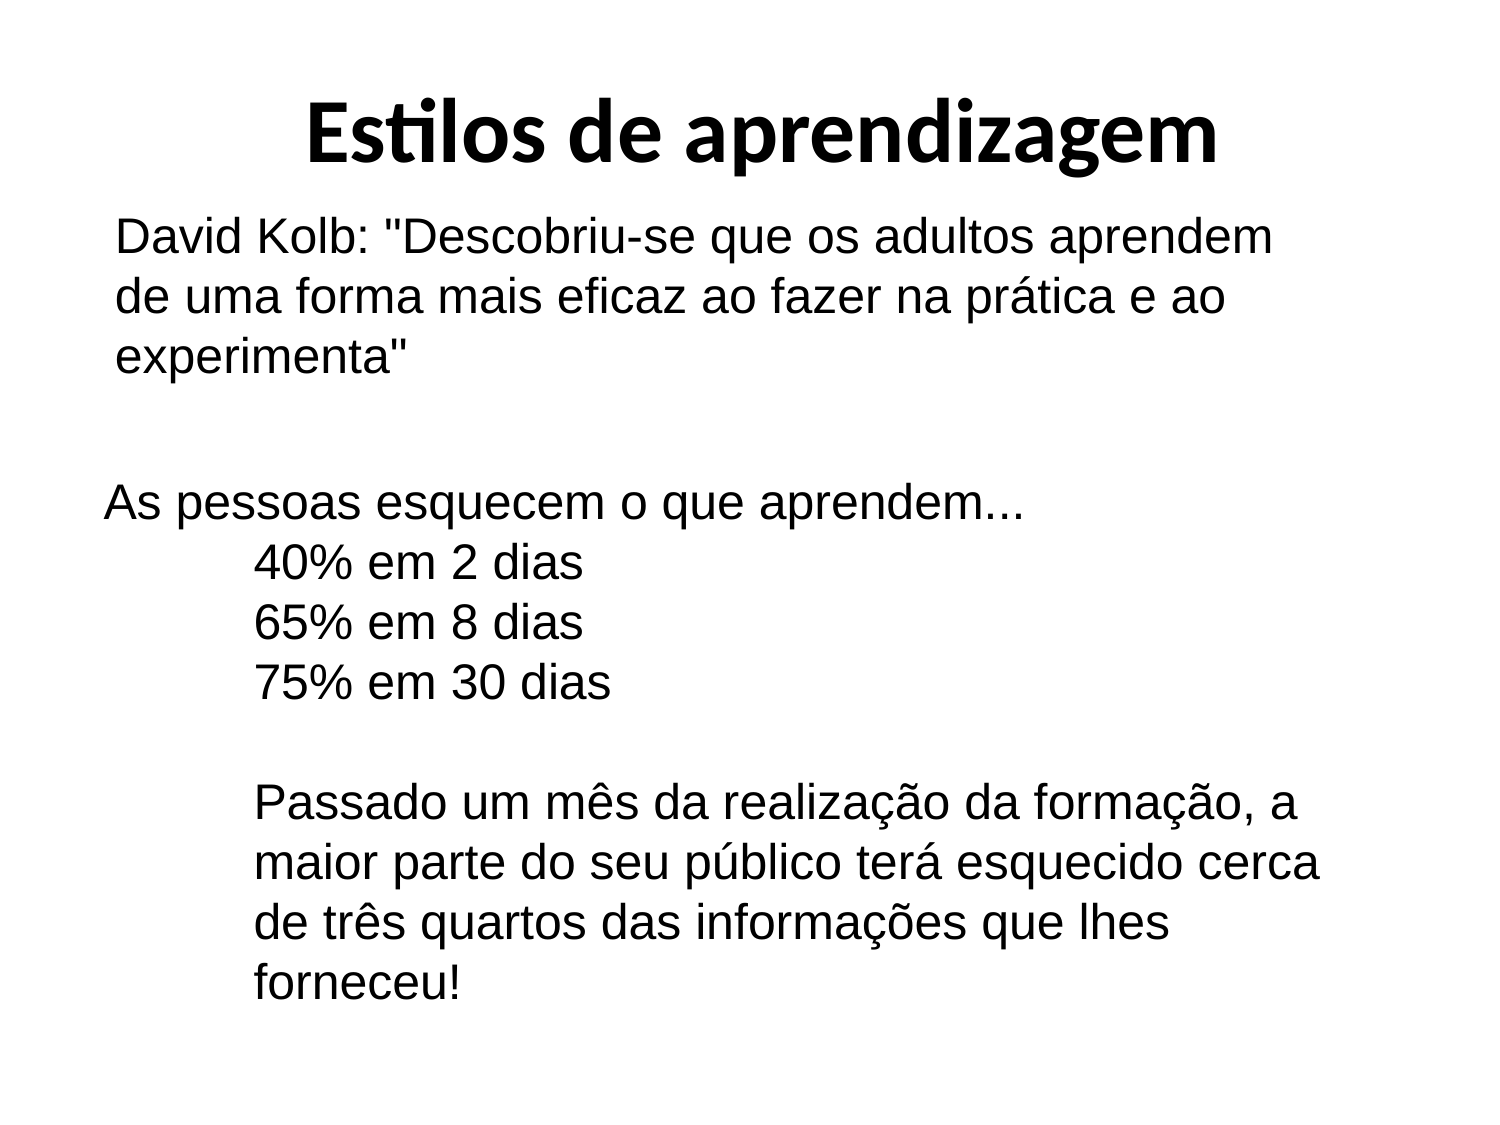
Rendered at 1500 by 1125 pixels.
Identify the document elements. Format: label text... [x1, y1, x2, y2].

title Estilos de aprendizagem [88, 66, 1439, 185]
text_box David Kolb: "Descobriu-se que os adultos aprendem de uma forma mais eficaz ao fazer na prática e ao experimenta" [100, 196, 1353, 391]
text_box As pessoas esquecem o que aprendem... 40% em 2 dias 65% em 8 dias 75% em 30 dias Passado um mês da realização da formação, a maior parte do seu público terá esquecido cerca de três quartos das informações que lhes forneceu! [88, 462, 1364, 1078]
